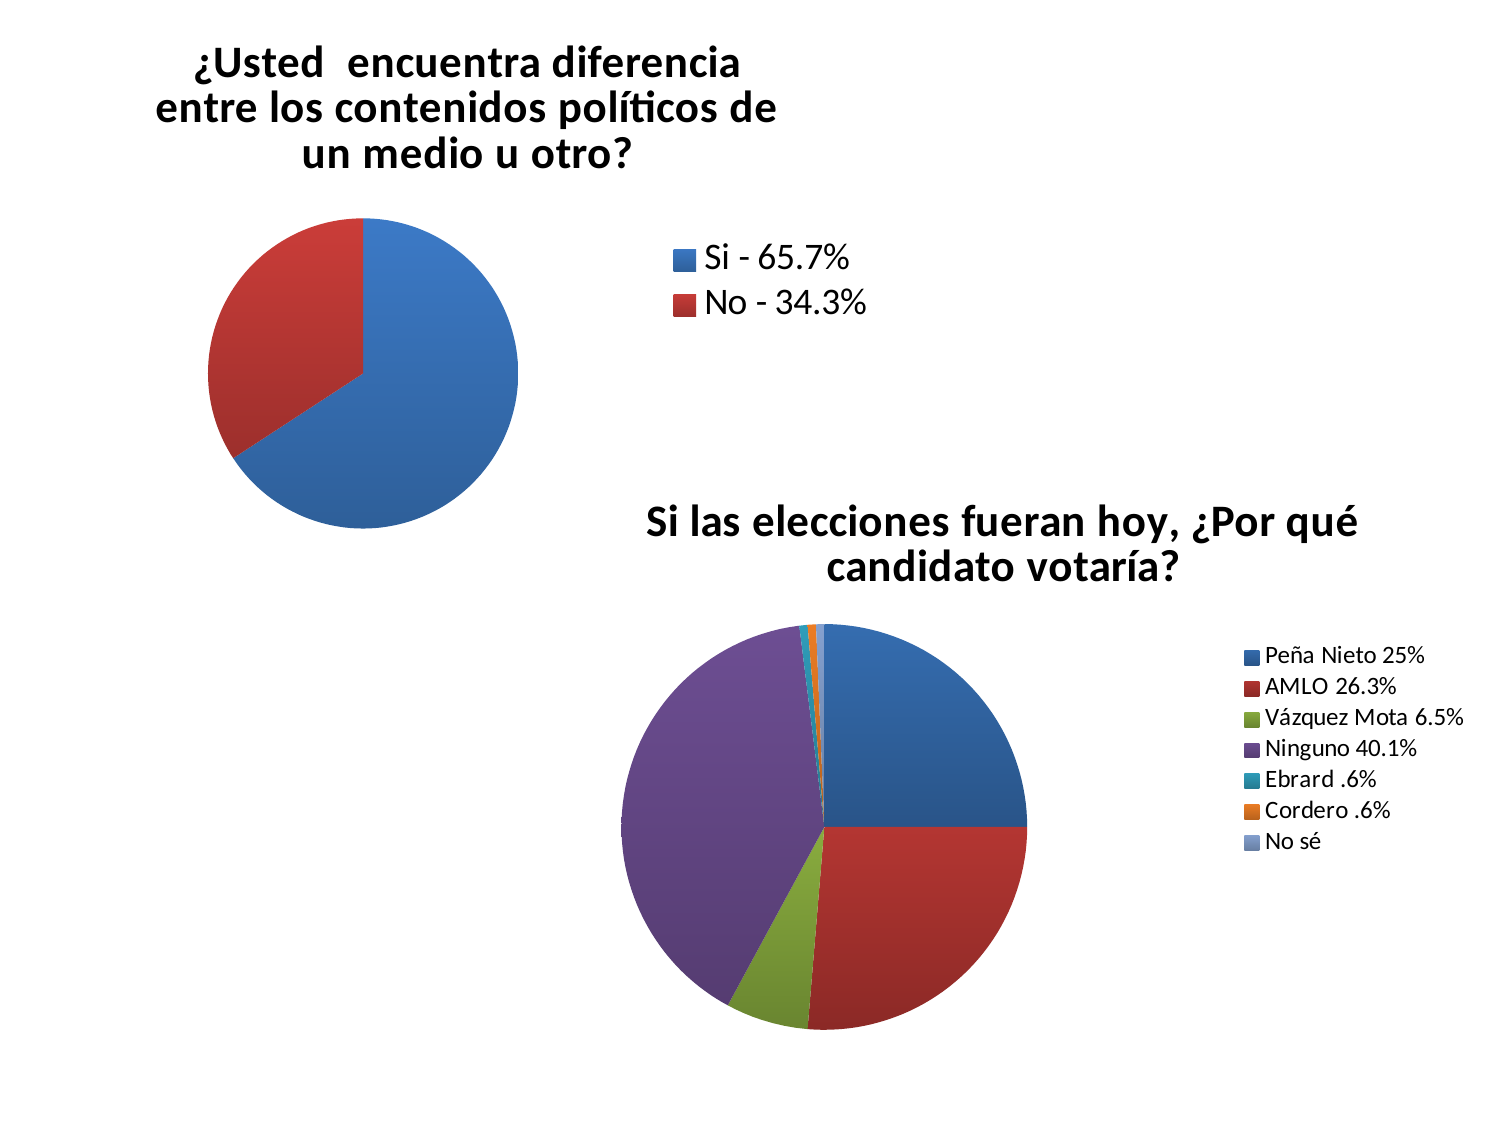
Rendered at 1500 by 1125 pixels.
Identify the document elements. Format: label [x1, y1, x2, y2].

chart [64, 26, 1485, 1033]
